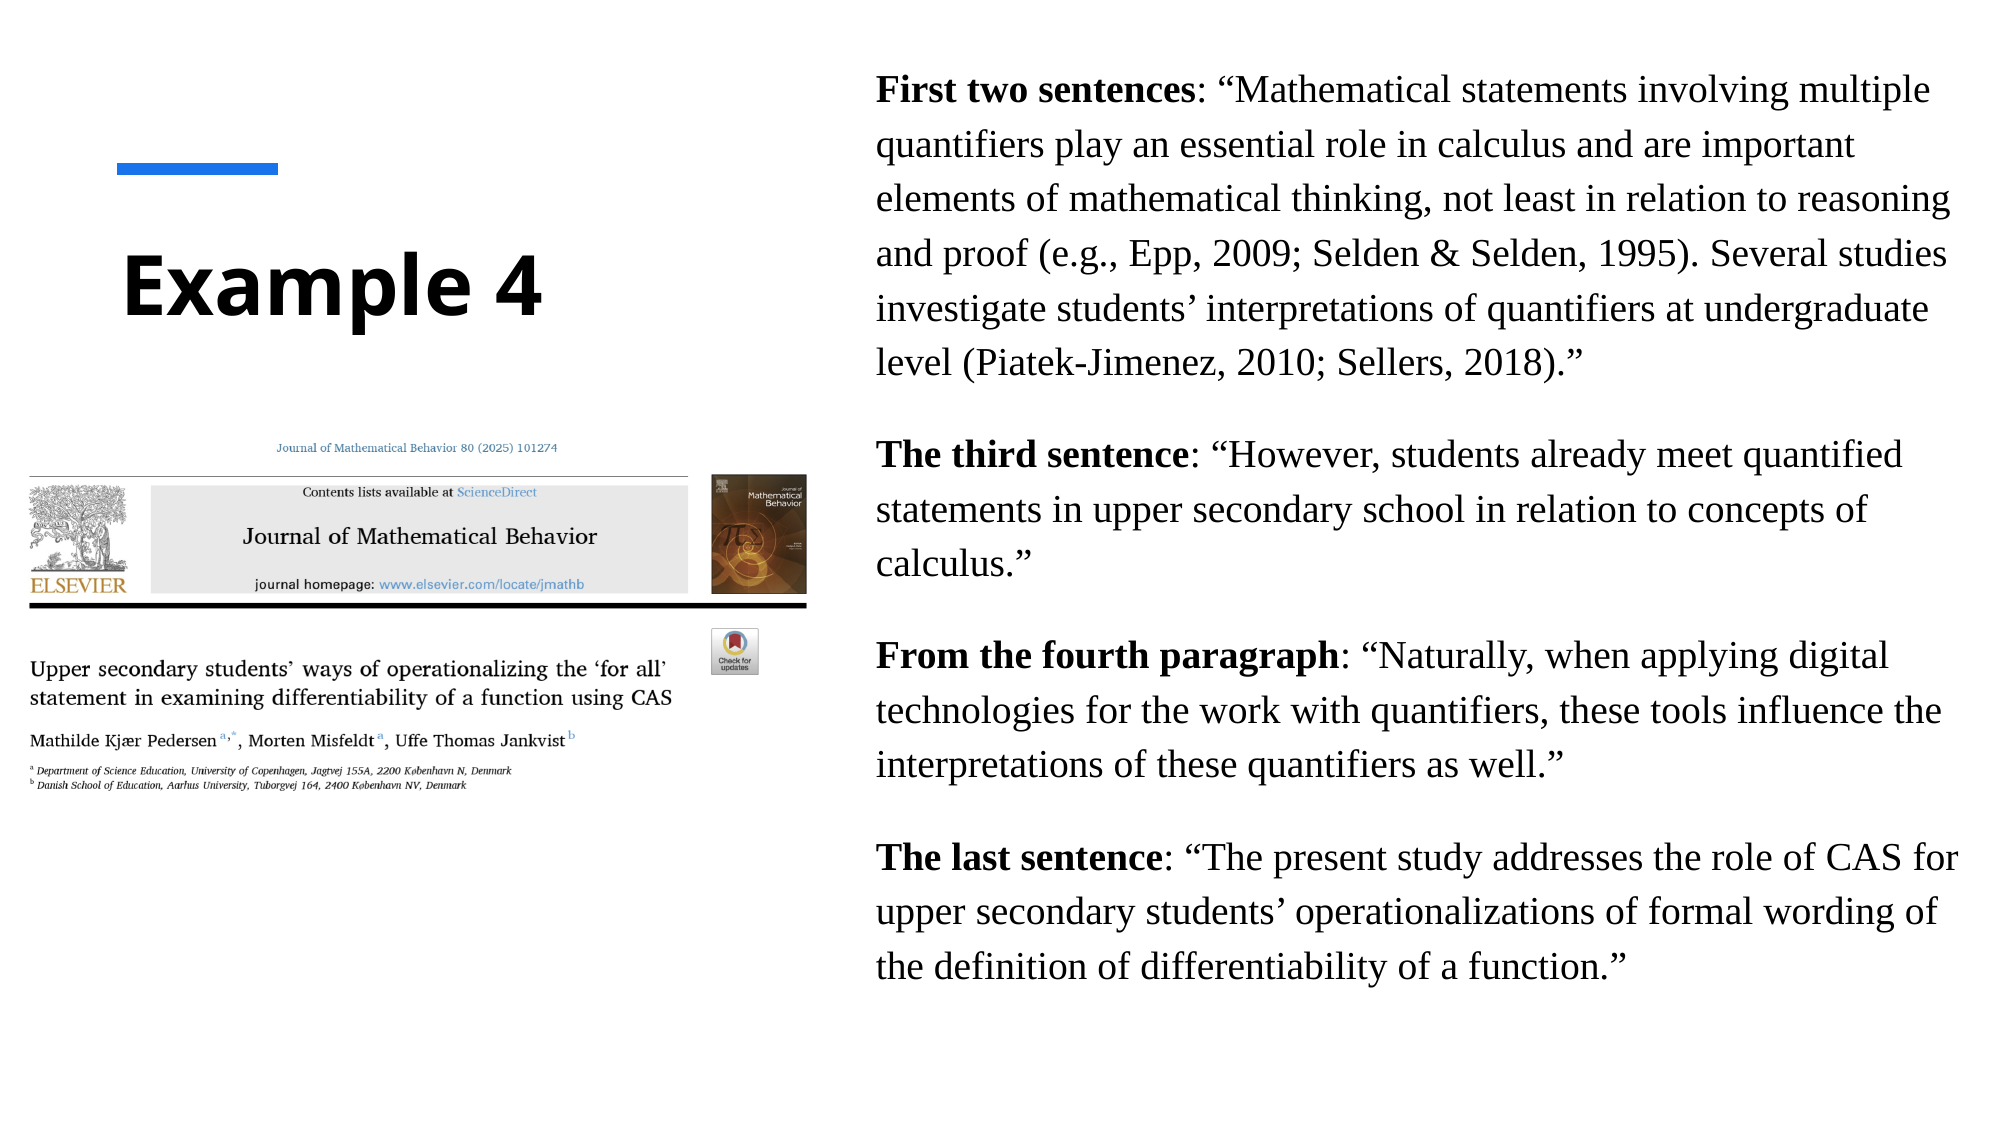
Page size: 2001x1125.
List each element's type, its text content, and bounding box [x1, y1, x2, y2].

picture [4, 427, 838, 805]
list First two sentences: “Mathematical statements involving multiple quantifiers play an essential role in calculus and are important elements of mathematical thinking, not least in relation to reasoning and proof (e.g., Epp, 2009; Selden & Selden, 1995). Several studies investigate students’ interpretations of quantifiers at undergraduate level (Piatek-Jimenez, 2010; Sellers, 2018).” The third sentence: “However, students already meet quantified statements in upper secondary school in relation to concepts of calculus.” From the fourth paragraph: “Naturally, when applying digital technologies for the work with quantifiers, these tools influence the interpretations of these quantifiers as well.” The last sentence: “The present study addresses the role of CAS for upper secondary students’ operationalizations of formal wording of the definition of differentiability of a function.” [860, 48, 1980, 1104]
title Example 4 [105, 224, 810, 427]
